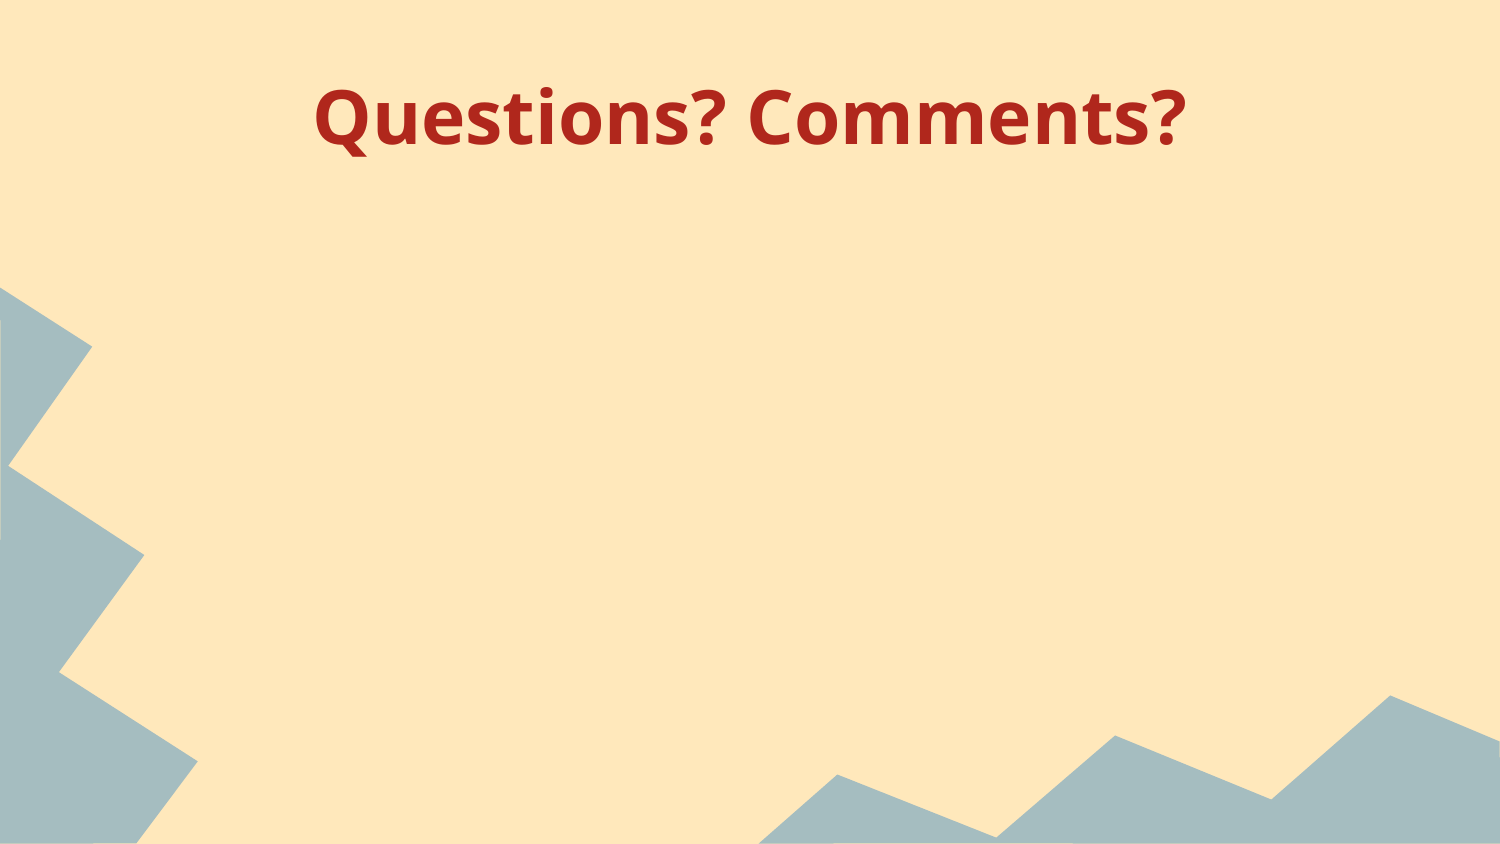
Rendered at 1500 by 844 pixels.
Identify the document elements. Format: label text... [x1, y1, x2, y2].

title Questions? Comments? [75, 33, 1425, 175]
